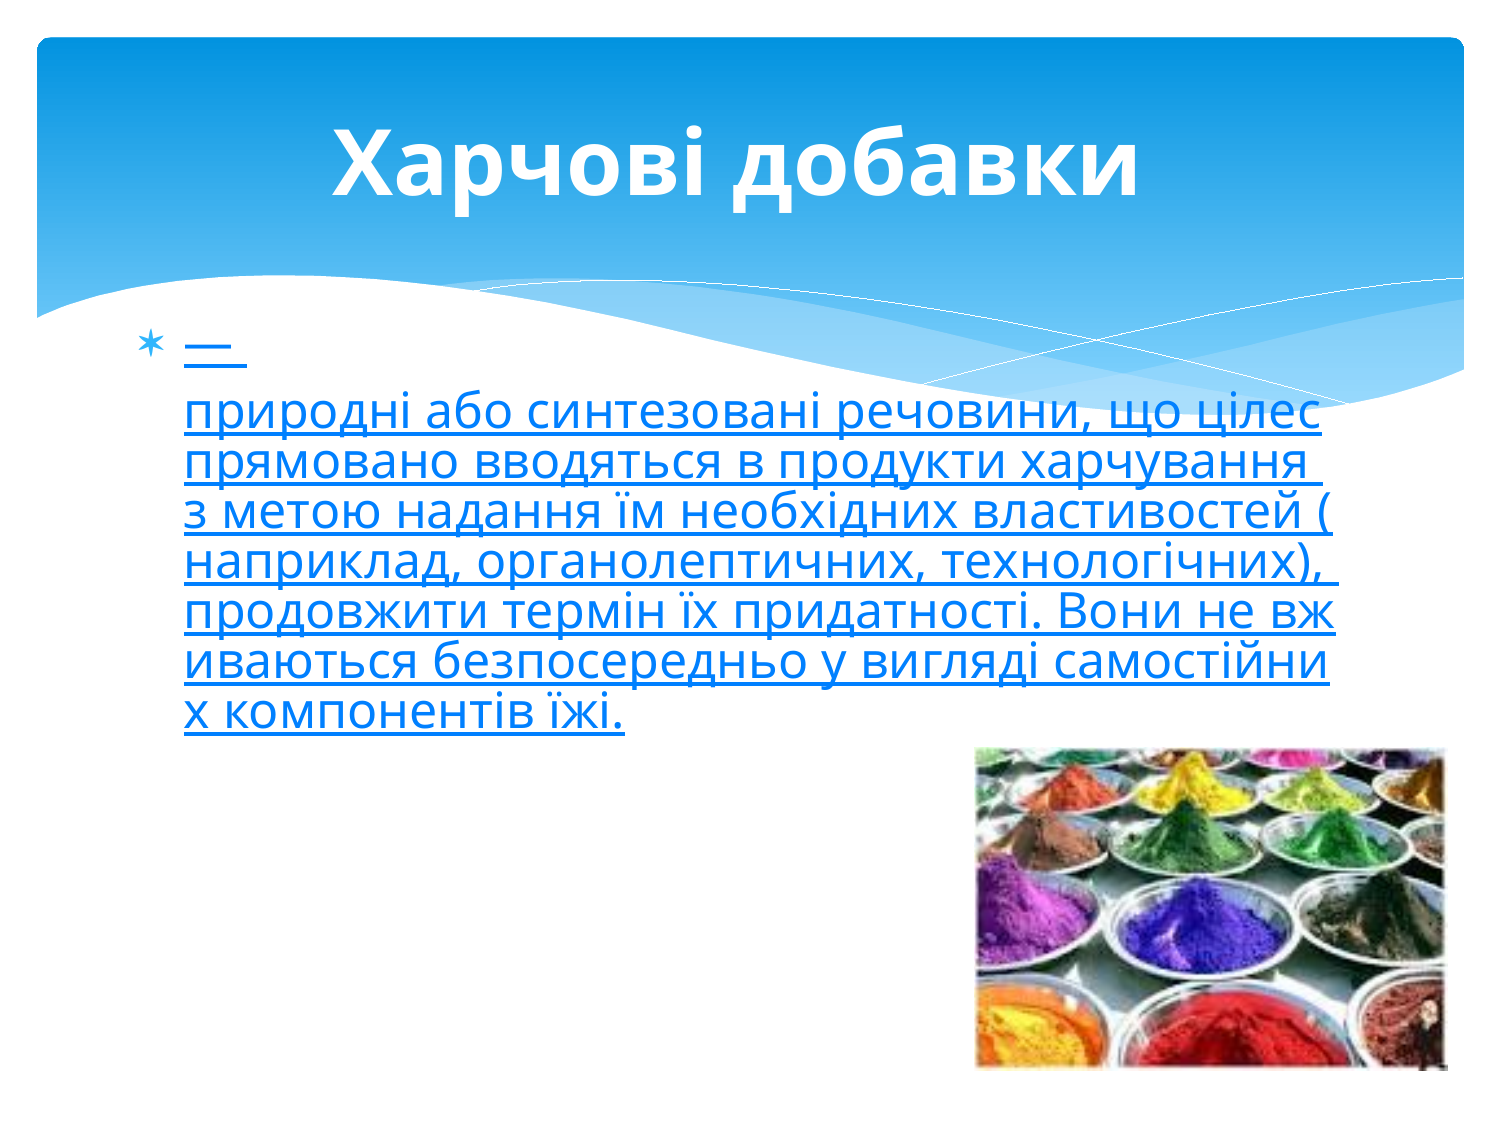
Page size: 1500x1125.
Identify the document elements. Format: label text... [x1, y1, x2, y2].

picture [974, 746, 1448, 1071]
list — природні або синтезовані речовини, що цілеспрямовано вводяться в продукти харчування з метою надання їм необхідних властивостей (наприклад, органолептичних, технологічних), продовжити термін їх придатності. Вони не вживаються безпосередньо у вигляді самостійних компонентів їжі. [123, 302, 1359, 1005]
title Харчові добавки [75, 55, 1425, 261]
